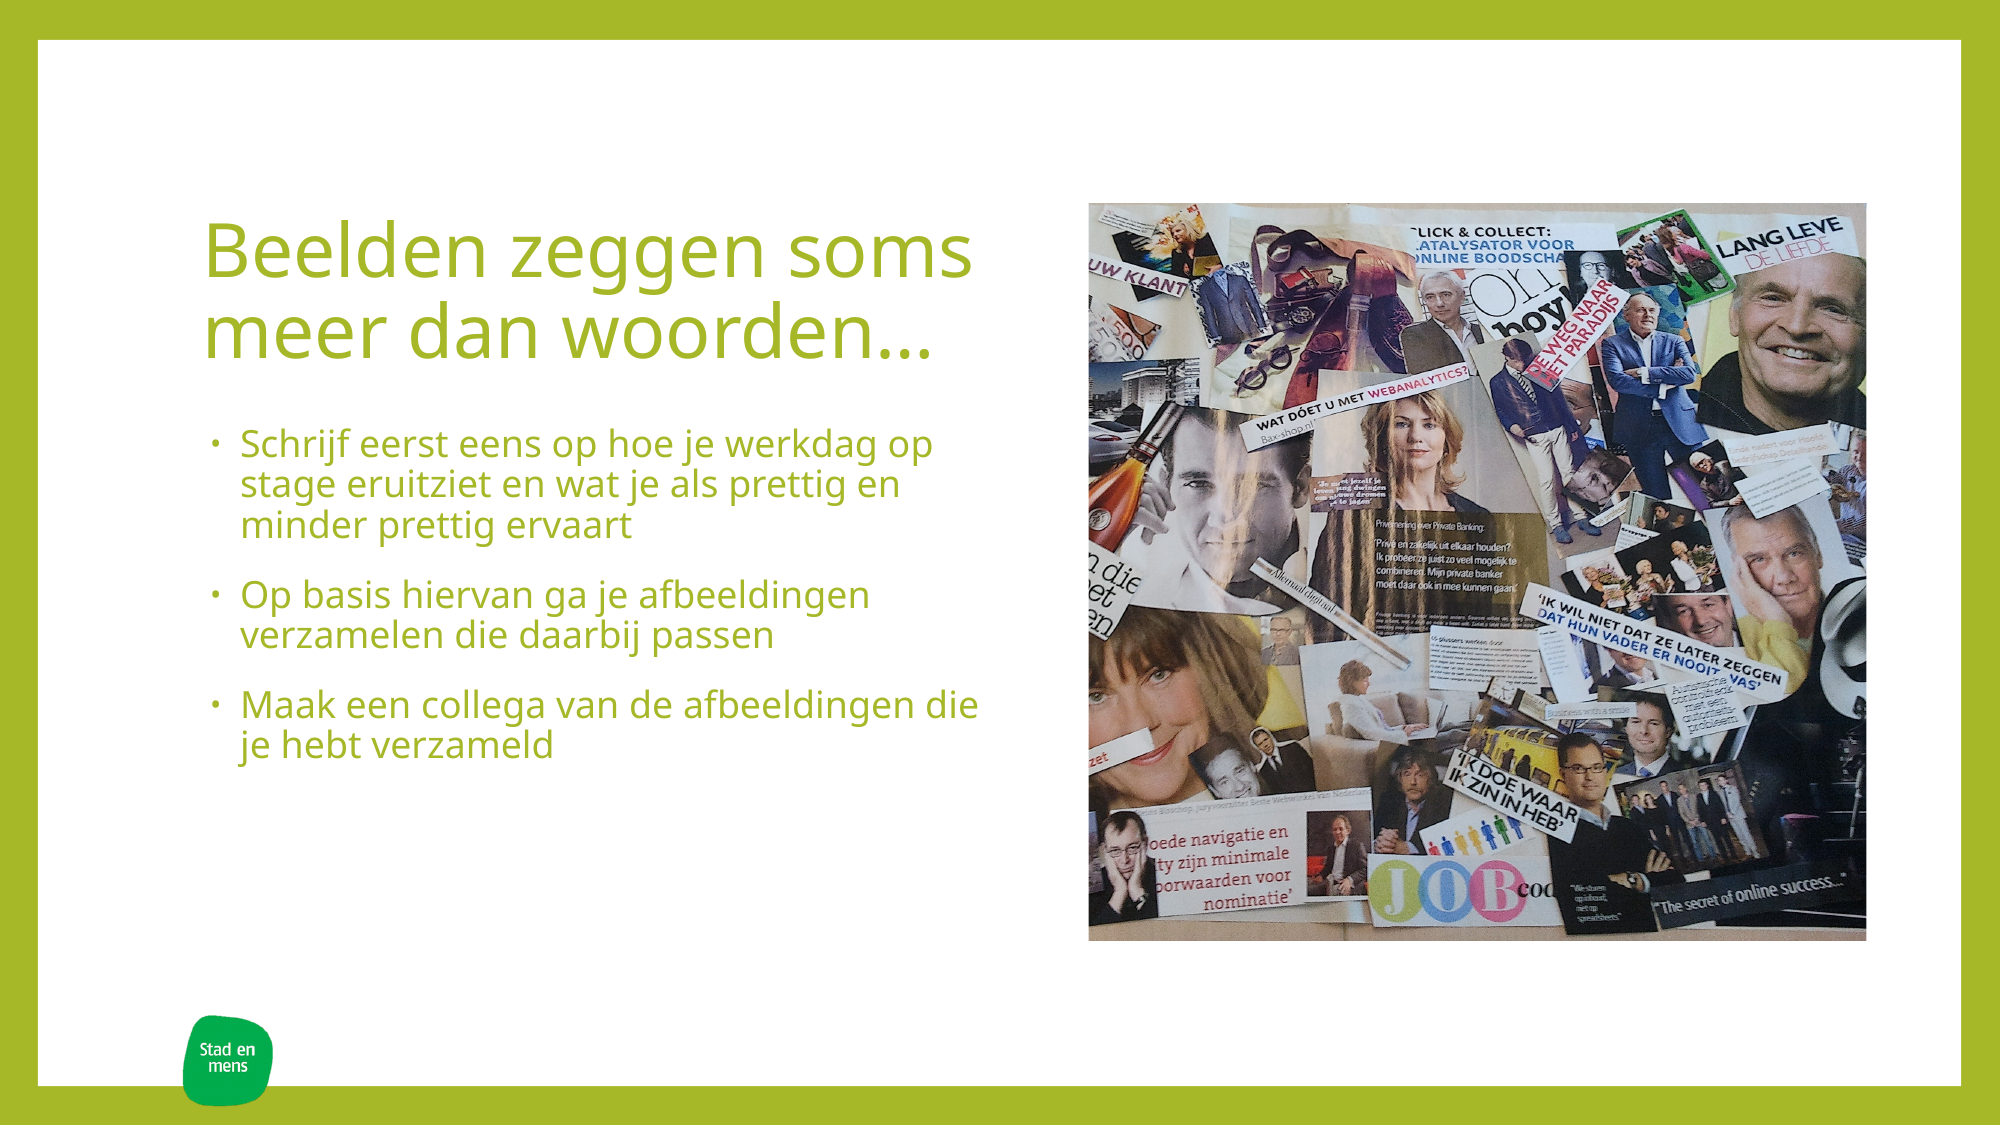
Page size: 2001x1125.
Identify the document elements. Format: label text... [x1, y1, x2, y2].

picture [1088, 202, 1867, 941]
title Beelden zeggen soms meer dan woorden… [187, 175, 1041, 413]
picture [179, 1013, 273, 1110]
list Schrijf eerst eens op hoe je werkdag op stage eruitziet en wat je als prettig en minder prettig ervaart Op basis hiervan ga je afbeeldingen verzamelen die daarbij passen Maak een collega van de afbeeldingen die je hebt verzameld [187, 417, 1022, 1000]
